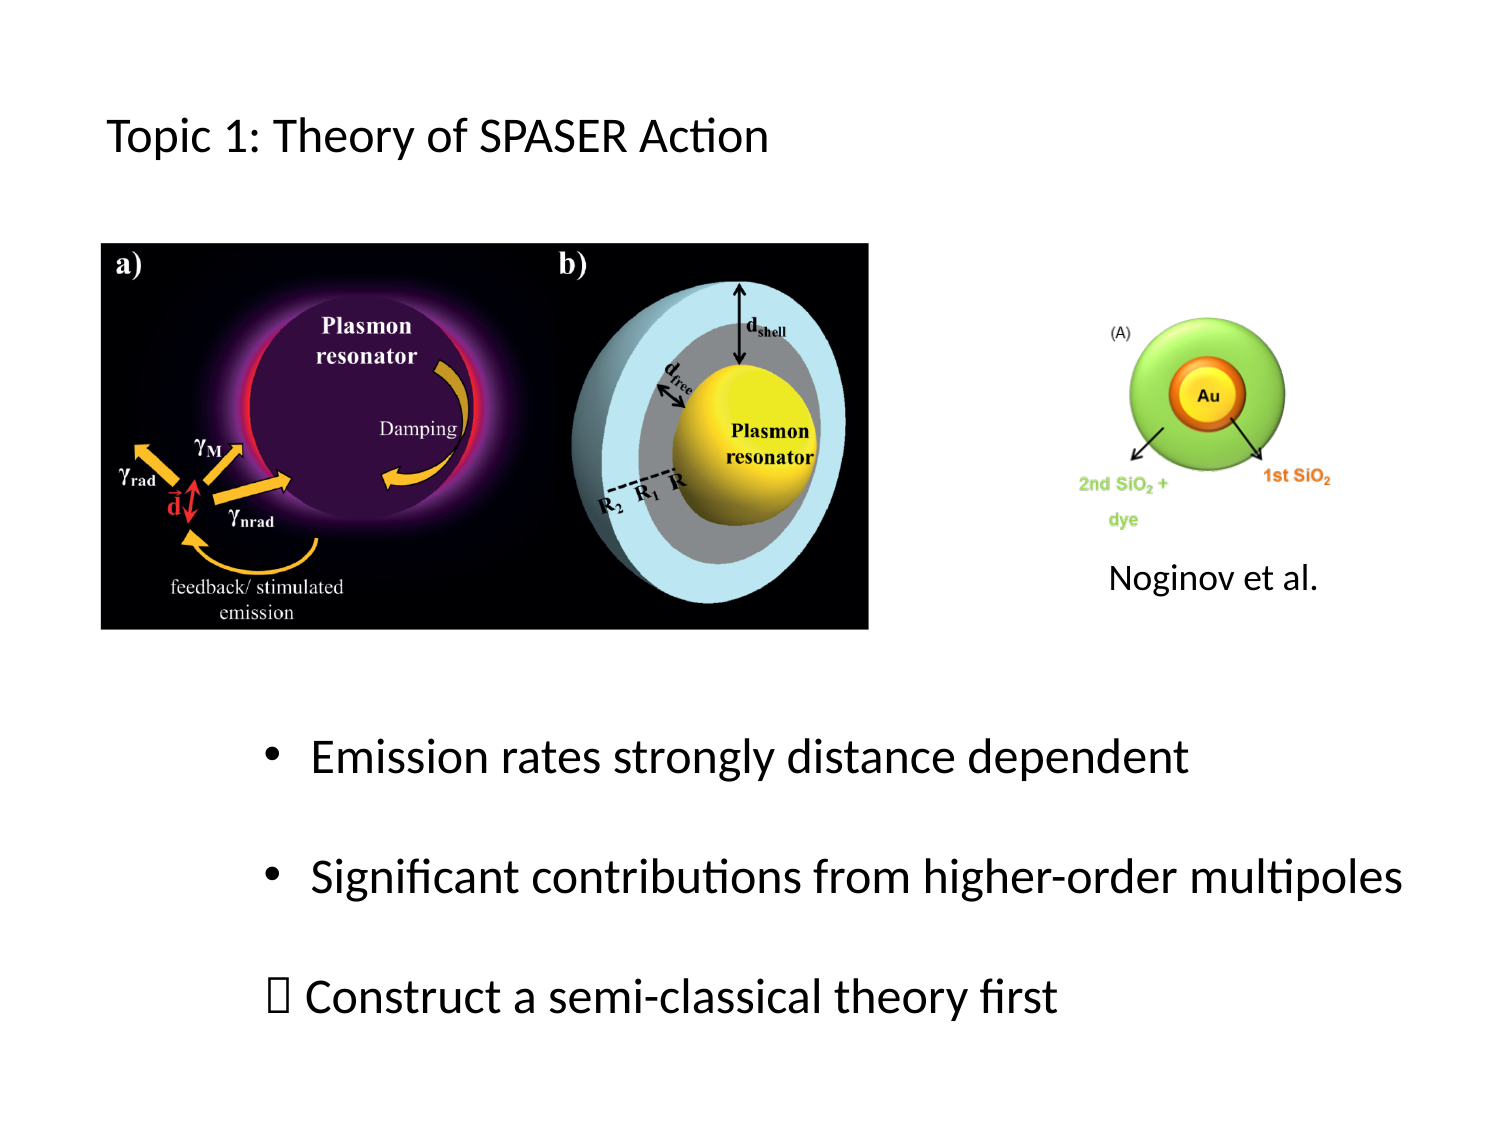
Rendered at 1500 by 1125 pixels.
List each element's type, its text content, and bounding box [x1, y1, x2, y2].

text_box Topic 1: Theory of SPASER Action [91, 95, 785, 170]
picture [1056, 278, 1333, 577]
text_box Noginov et al. [1093, 582, 1334, 606]
picture [100, 243, 869, 631]
text_box Emission rates strongly distance dependent Significant contributions from higher-order multipoles  Construct a semi-classical theory first [248, 715, 1419, 1031]
